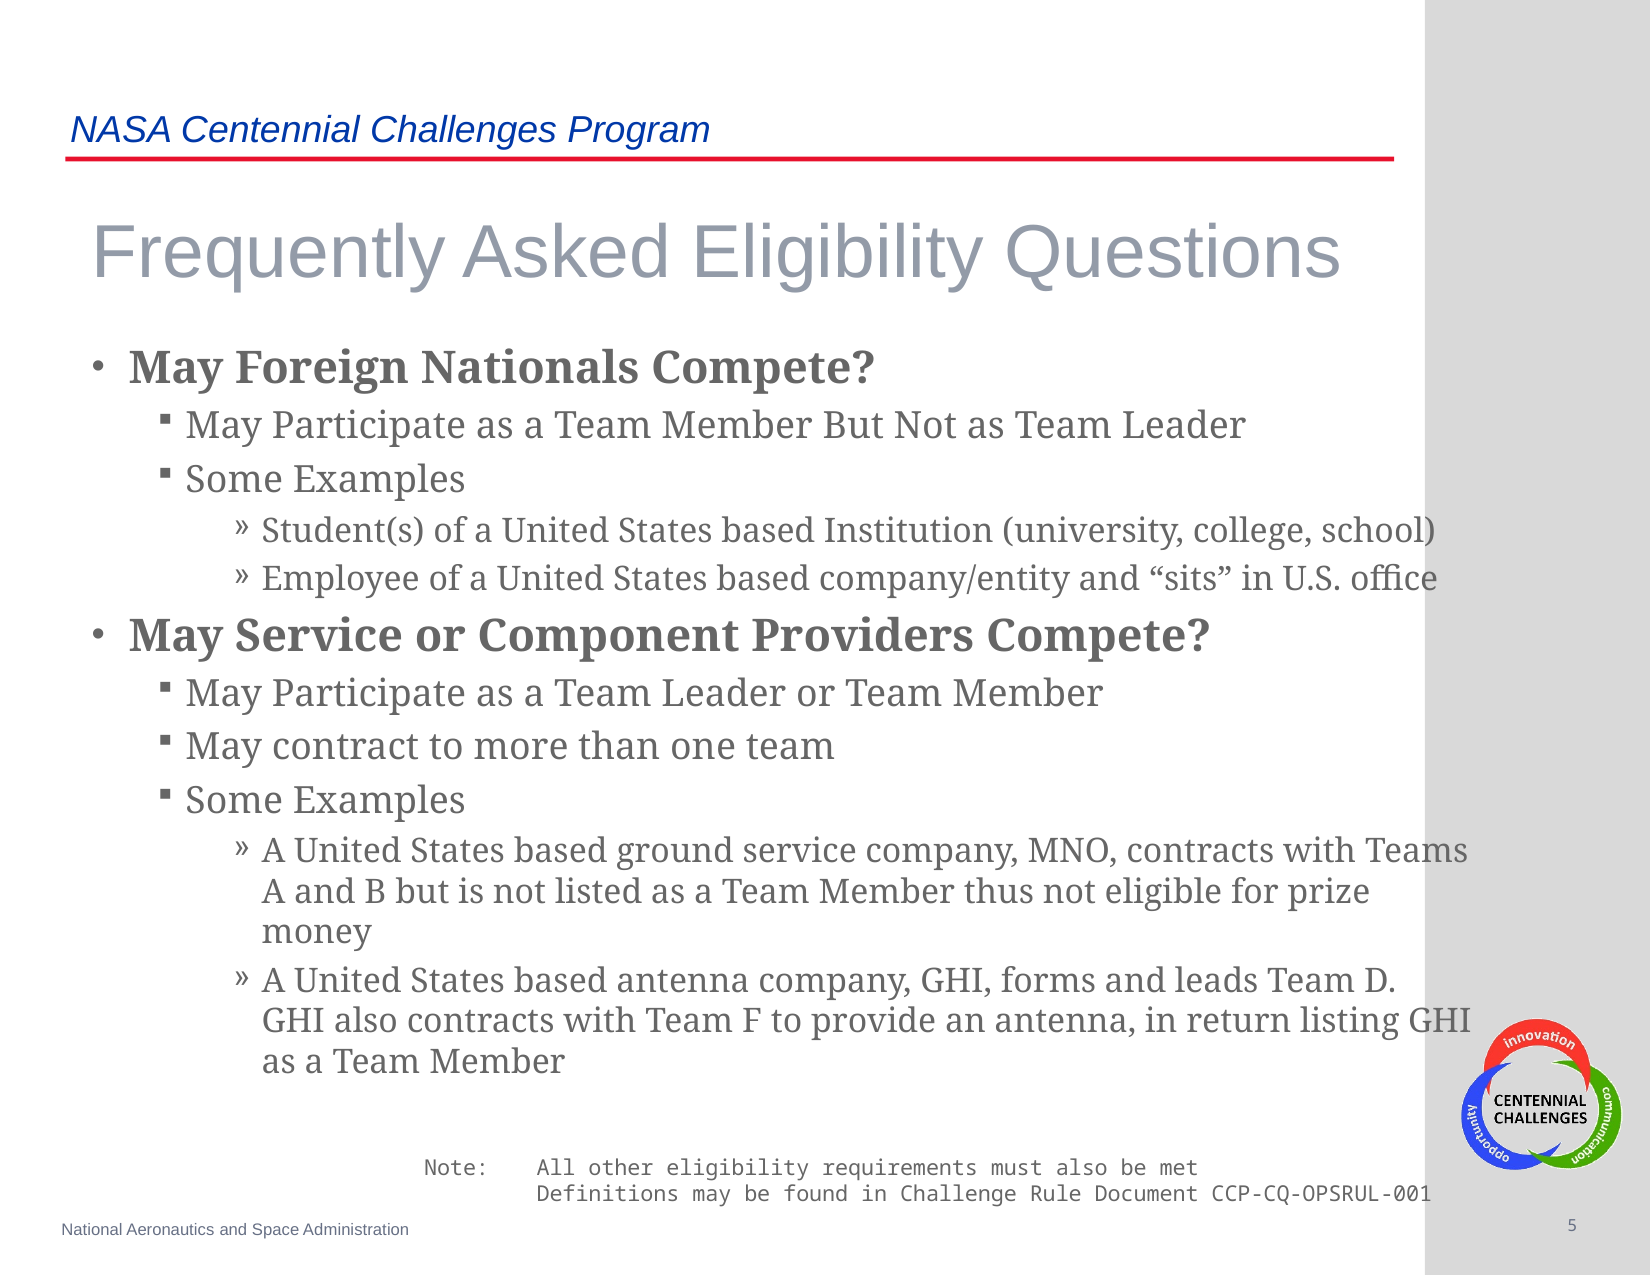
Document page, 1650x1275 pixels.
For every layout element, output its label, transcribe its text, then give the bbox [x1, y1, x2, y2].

picture [1444, 1006, 1638, 1187]
title Frequently Asked Eligibility Questions [74, 172, 1576, 324]
text_box Note: All other eligibility requirements must also be met Definitions may be found in Challenge Rule Document CCP-CQ-OPSRUL-001 [409, 1146, 1449, 1214]
slide_number 5 [1439, 1182, 1595, 1247]
list May Foreign Nationals Compete? May Participate as a Team Member But Not as Team Leader Some Examples Student(s) of a United States based Institution (university, college, school) Employee of a United States based company/entity and “sits” in U.S. office May Service or Component Providers Compete? May Participate as a Team Leader or Team Member May contract to more than one team Some Examples A United States based ground service company, MNO, contracts with Teams A and B but is not listed as a Team Member thus not eligible for prize money A United States based antenna company, GHI, forms and leads Team D. GHI also contracts with Team F to provide an antenna, in return listing GHI as a Team Member [74, 330, 1490, 1104]
